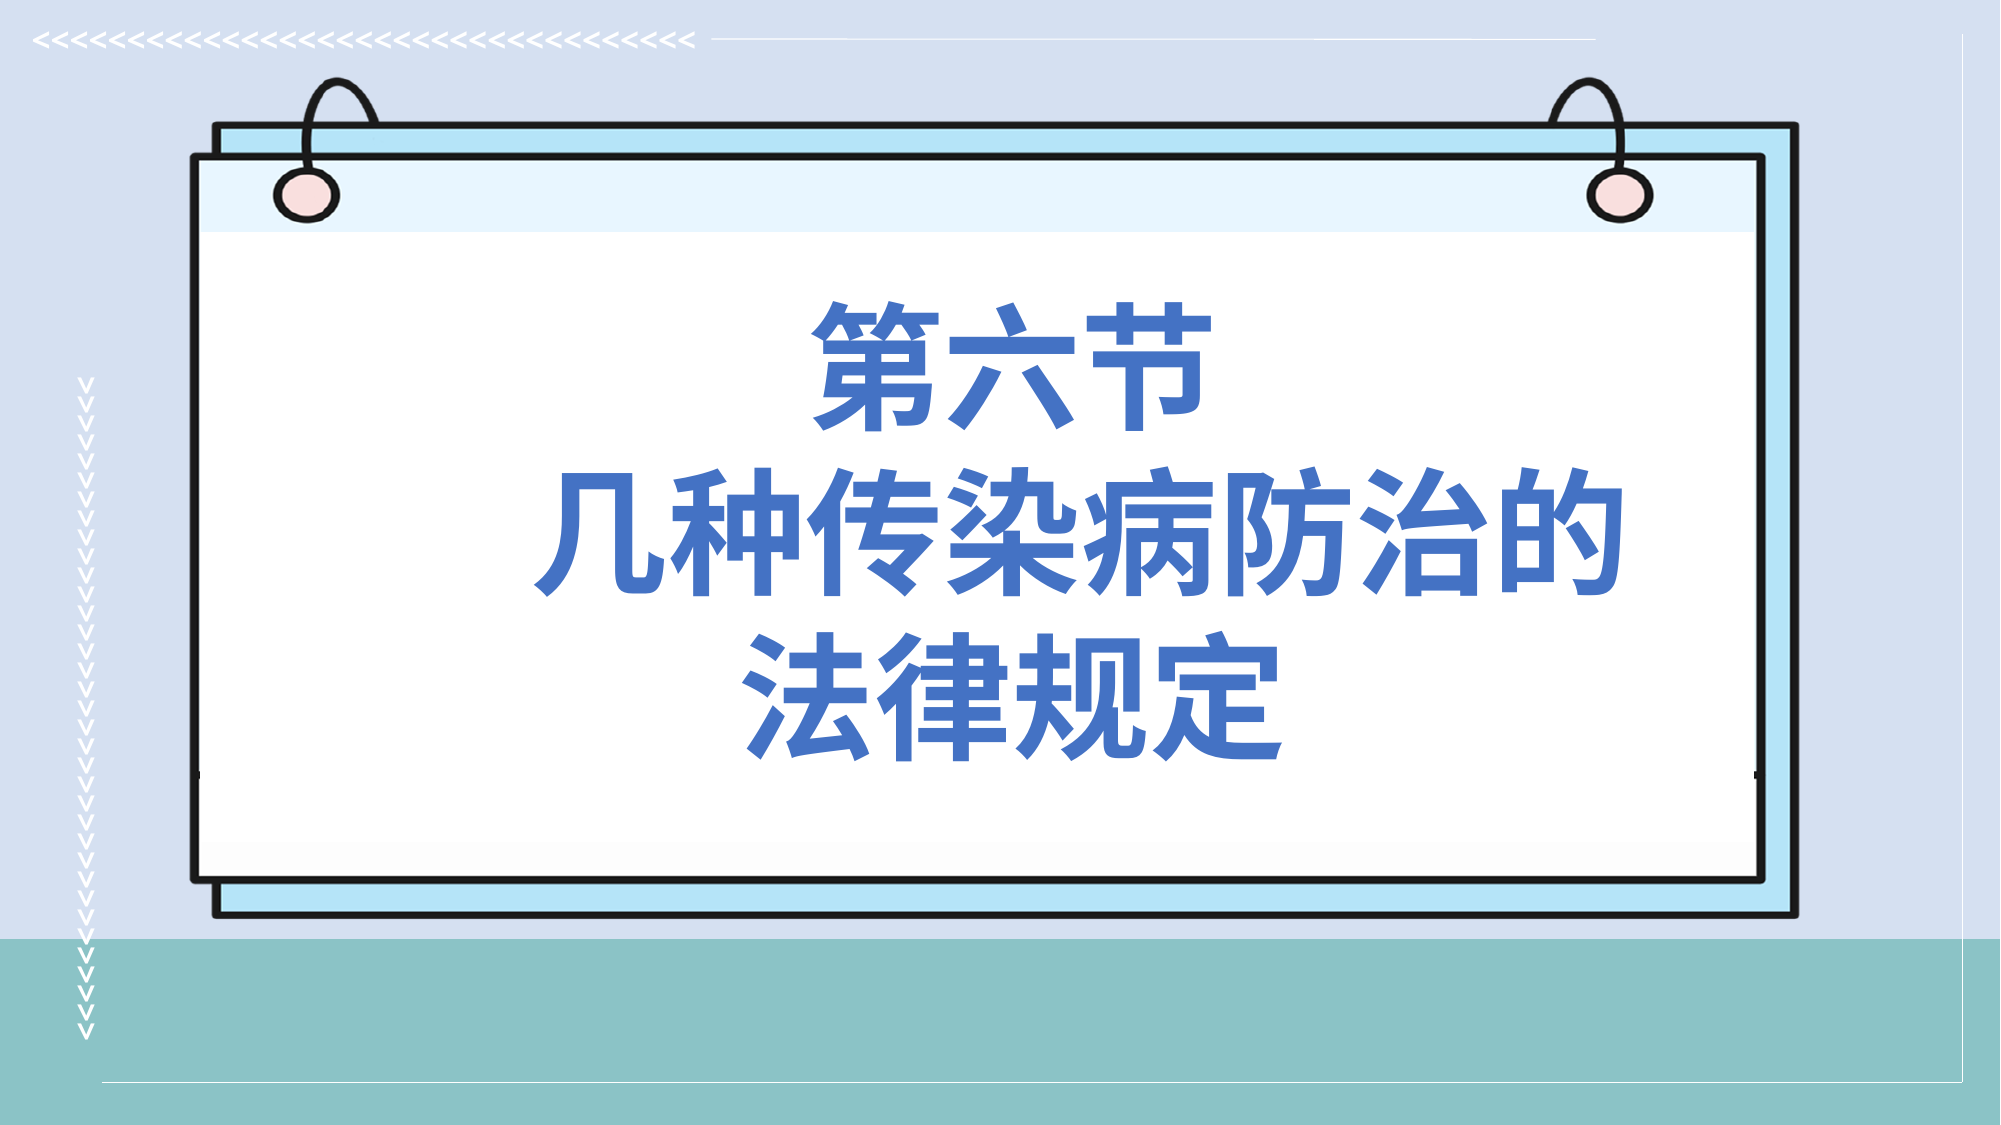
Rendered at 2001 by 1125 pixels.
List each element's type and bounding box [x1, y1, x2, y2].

picture [107, 37, 1841, 947]
